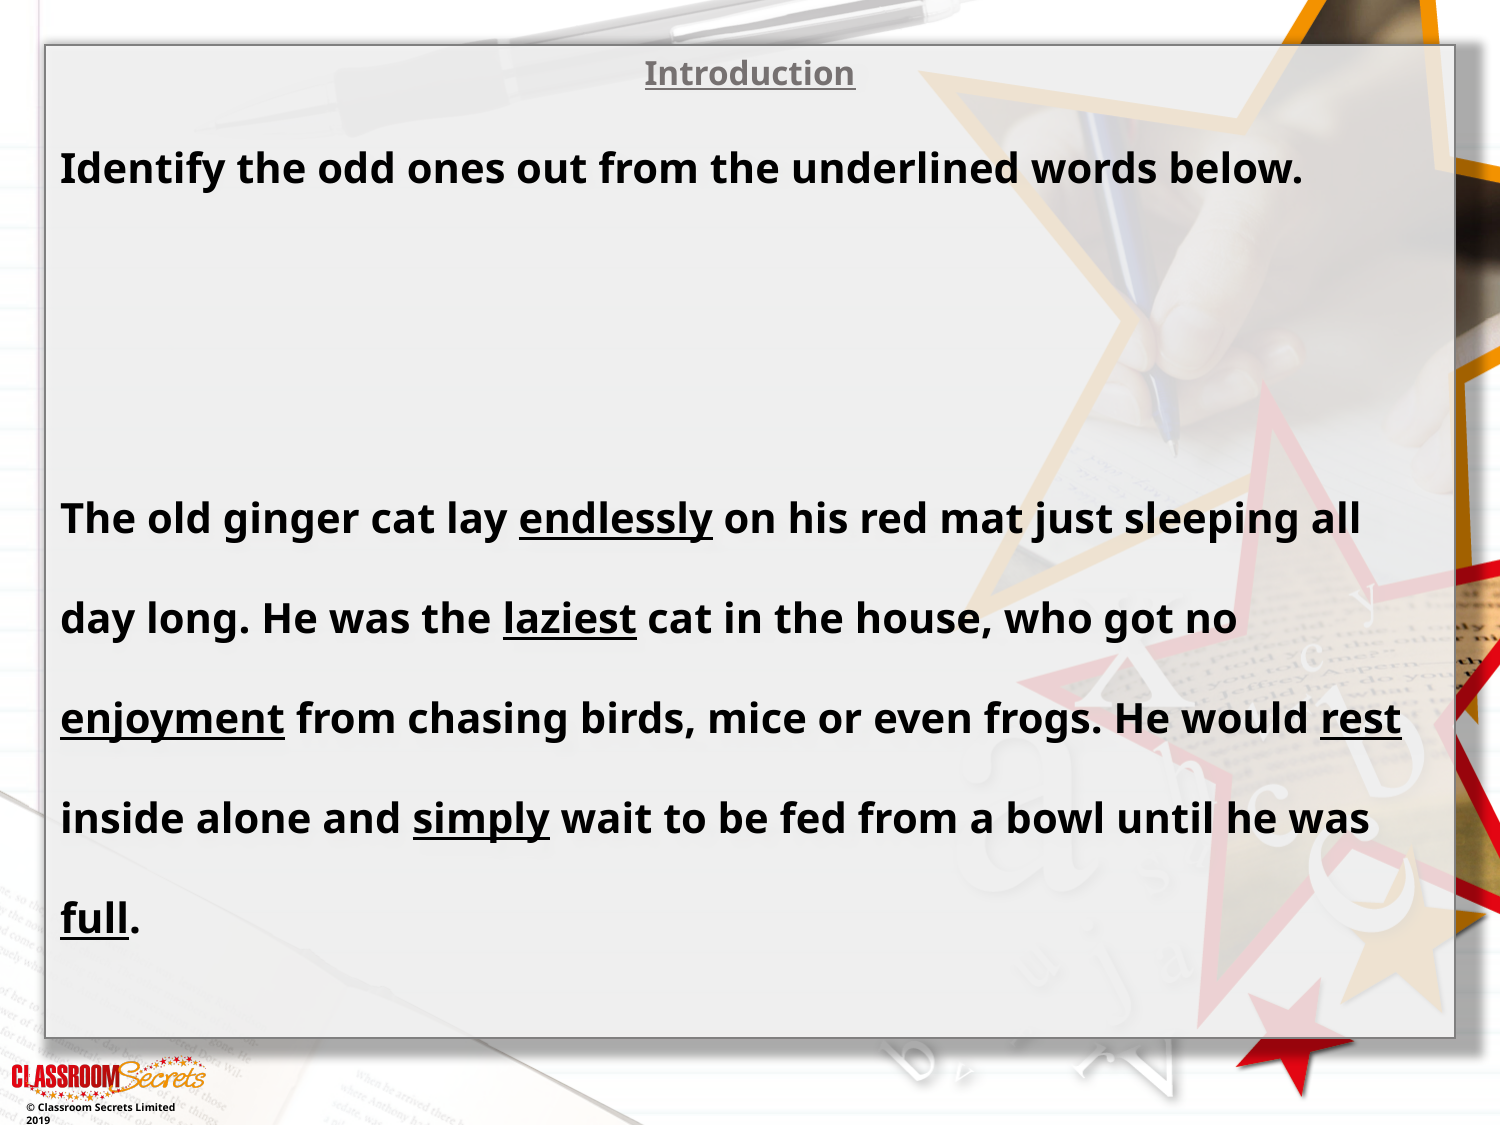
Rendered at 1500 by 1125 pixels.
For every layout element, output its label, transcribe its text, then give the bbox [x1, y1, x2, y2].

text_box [11, 1055, 217, 1122]
text_box Introduction Identify the odd ones out from the underlined words below. The old ginger cat lay endlessly on his red mat just sleeping all day long. He was the laziest cat in the house, who got no enjoyment from chasing birds, mice or even frogs. He would rest inside alone and simply wait to be fed from a bowl until he was full. [44, 44, 1456, 1039]
picture [0, 0, 1500, 1125]
